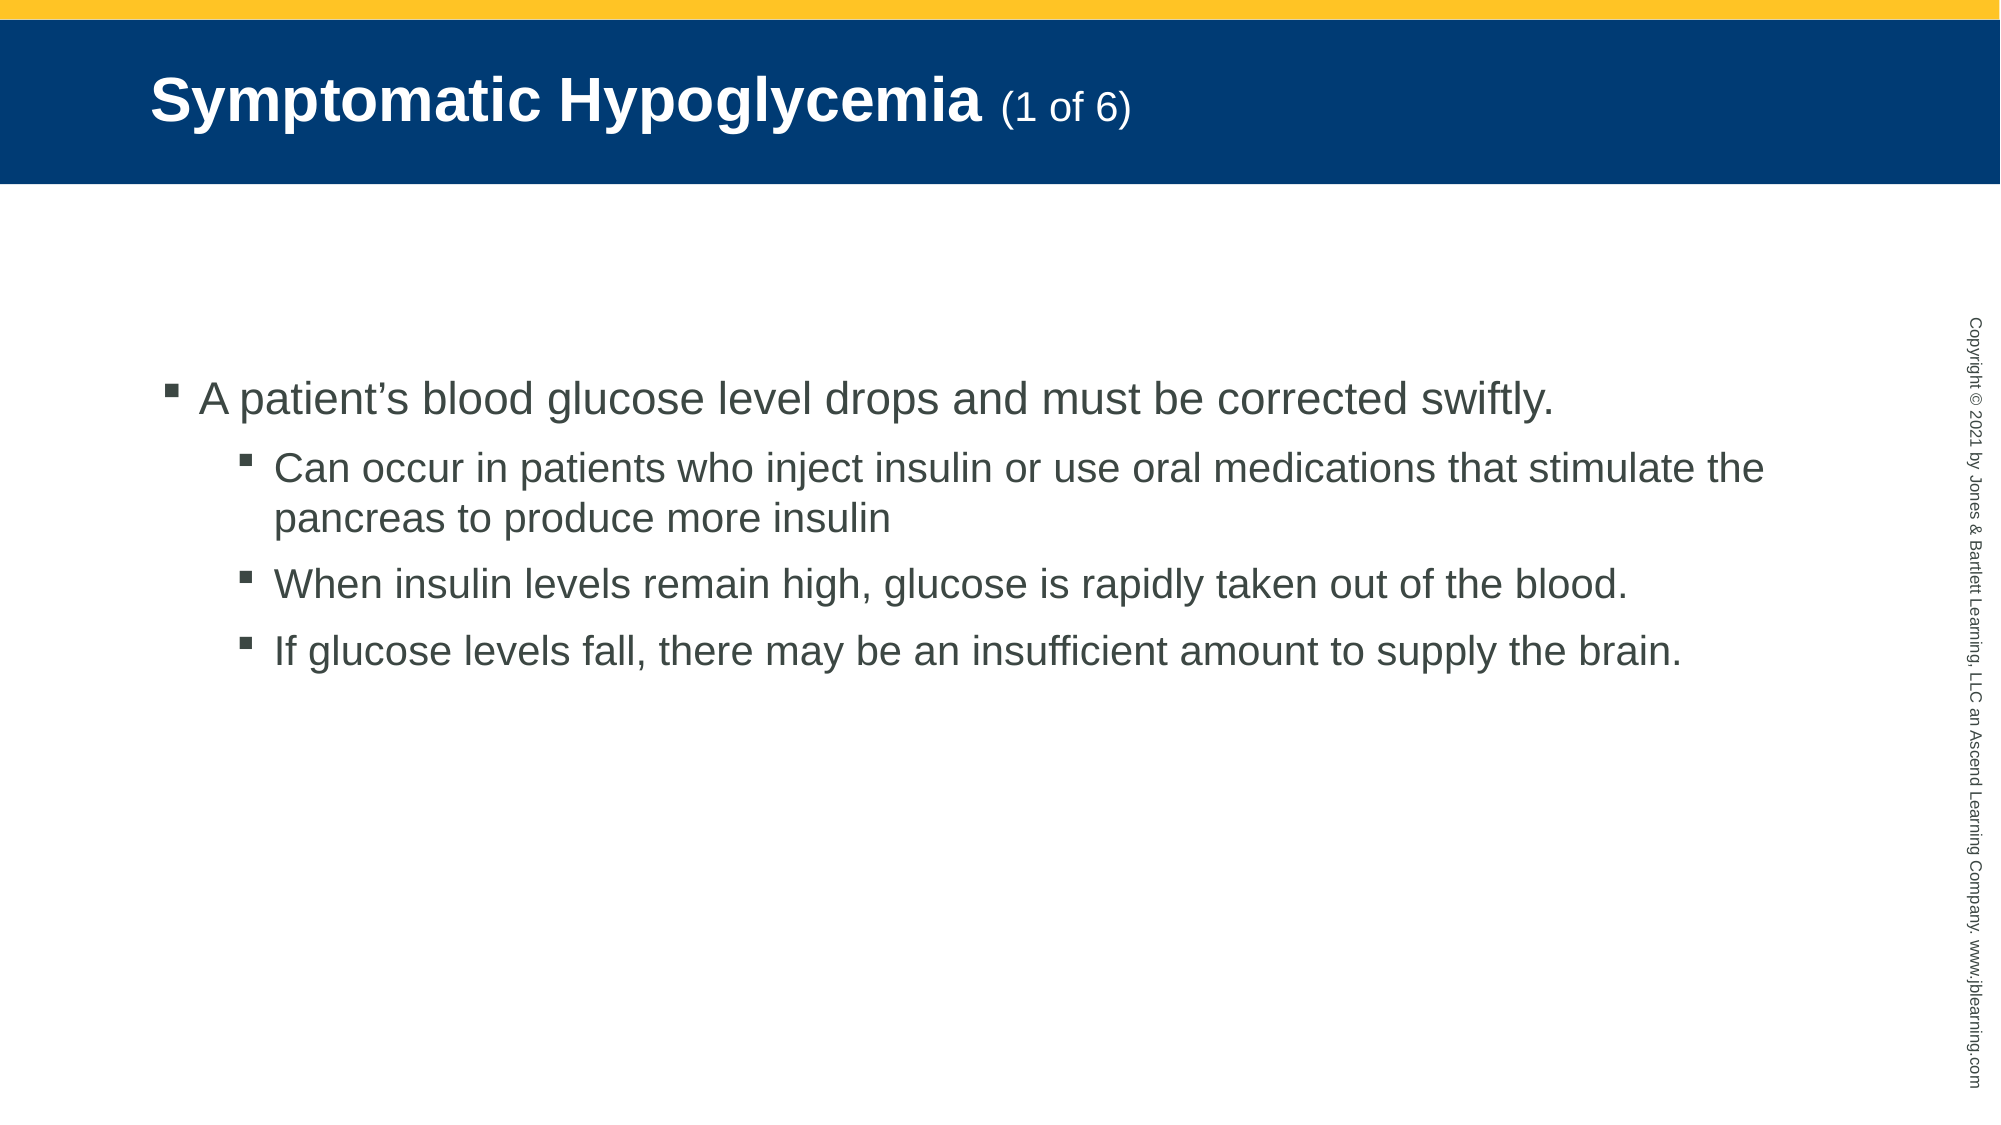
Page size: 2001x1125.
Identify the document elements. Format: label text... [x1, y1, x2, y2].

title Symptomatic Hypoglycemia (1 of 6) [0, 19, 2000, 185]
list A patient’s blood glucose level drops and must be corrected swiftly. Can occur in patients who inject insulin or use oral medications that stimulate the pancreas to produce more insulin When insulin levels remain high, glucose is rapidly taken out of the blood. If glucose levels fall, there may be an insufficient amount to supply the brain. [146, 361, 1859, 1016]
